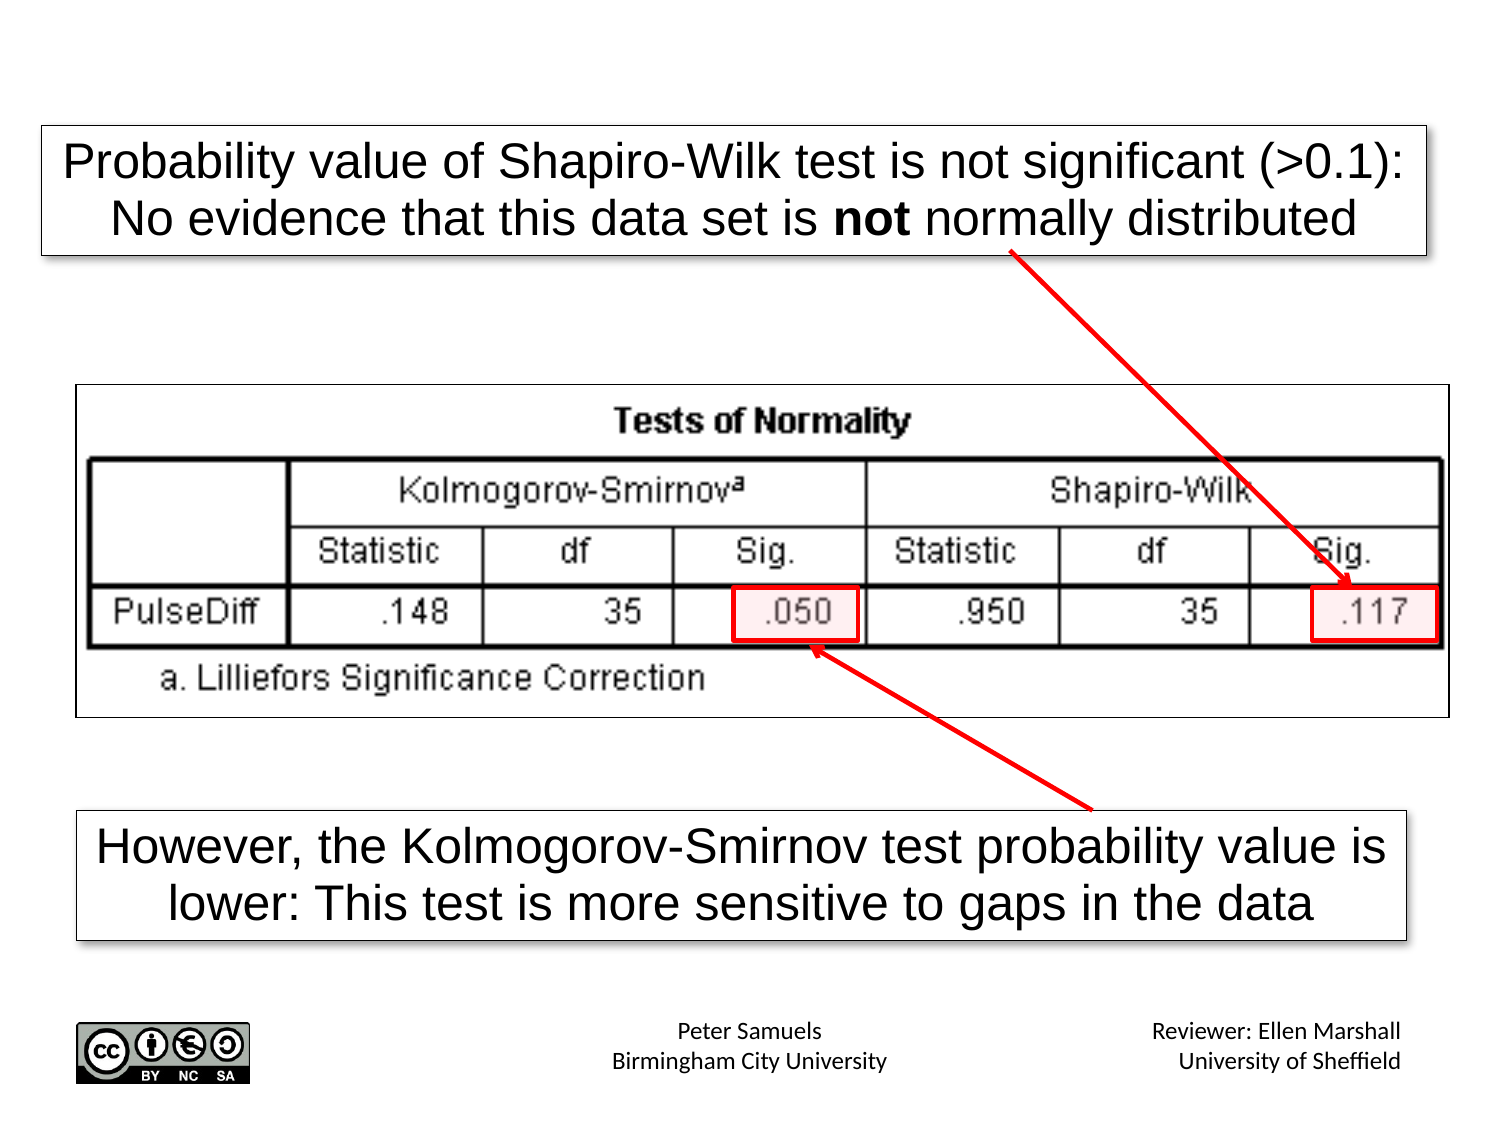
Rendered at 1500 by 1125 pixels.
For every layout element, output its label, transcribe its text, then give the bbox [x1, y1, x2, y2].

text_box Reviewer: Ellen Marshall University of Sheffield [1038, 1007, 1417, 1083]
text_box Peter Samuels Birmingham City University [549, 1007, 951, 1083]
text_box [1009, 250, 1353, 588]
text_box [808, 644, 1093, 811]
picture [76, 1022, 251, 1084]
list Probability value of Shapiro-Wilk test is not significant (>0.1): No evidence that this data set is not normally distributed [41, 125, 1427, 256]
picture [76, 385, 1449, 717]
text_box However, the Kolmogorov-Smirnov test probability value is lower: This test is more sensitive to gaps in the data [76, 810, 1407, 941]
